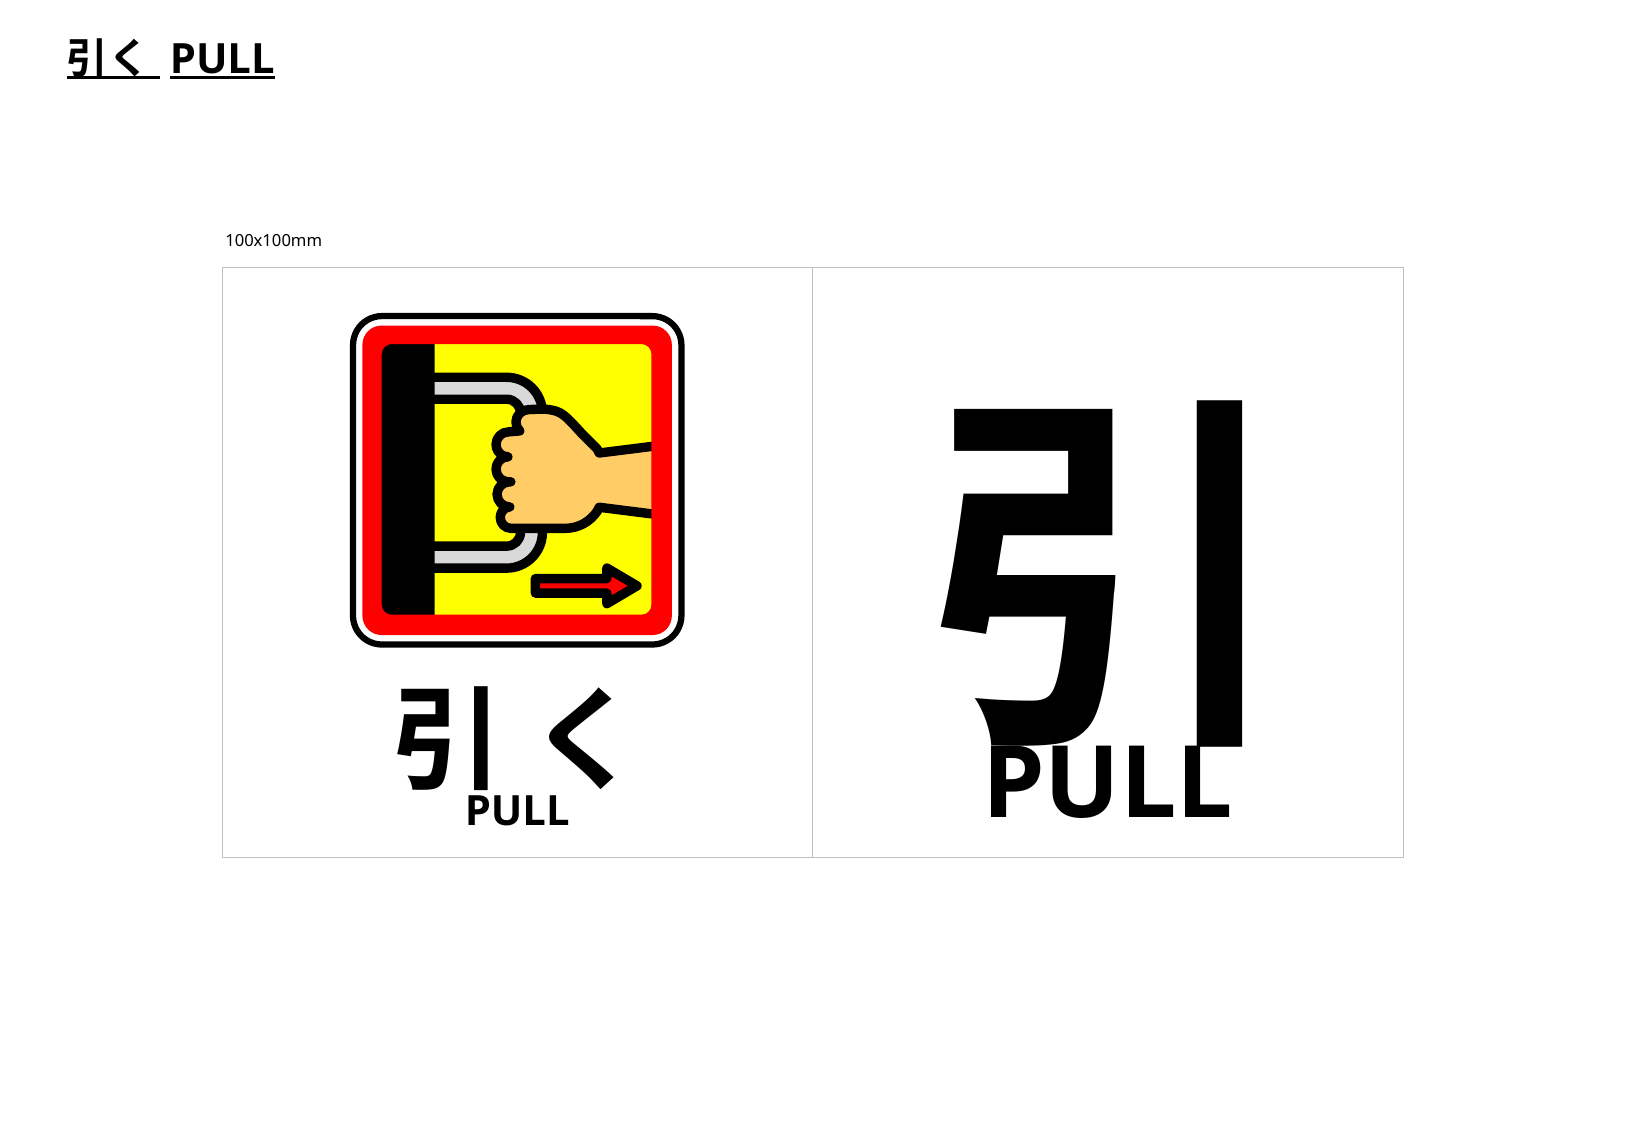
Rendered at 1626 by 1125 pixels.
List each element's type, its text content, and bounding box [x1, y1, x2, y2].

text_box 引 [905, 330, 1311, 796]
text_box [221, 266, 811, 859]
text_box [811, 266, 1404, 859]
text_box 引く PULL [52, 24, 290, 89]
text_box PULL [967, 709, 1249, 845]
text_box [352, 316, 682, 645]
text_box 引 く [377, 660, 658, 811]
text_box PULL [449, 776, 585, 842]
text_box 100x100mm [225, 229, 323, 250]
